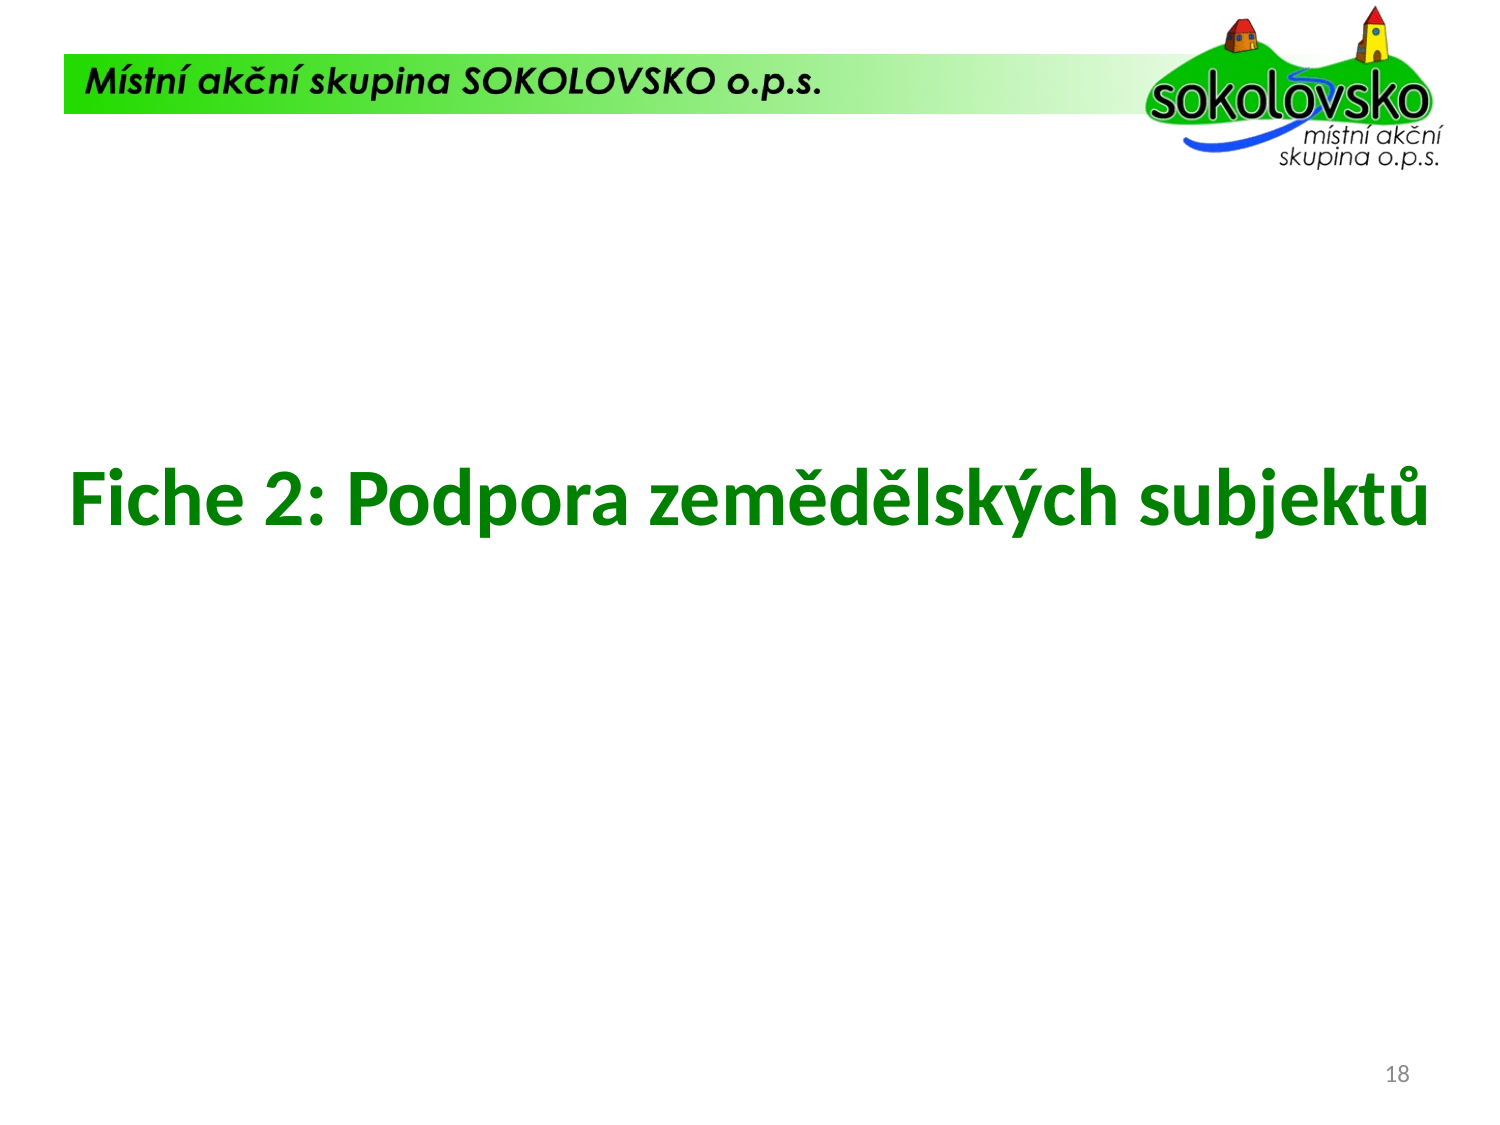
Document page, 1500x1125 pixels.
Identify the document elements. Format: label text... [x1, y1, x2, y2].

picture [64, 0, 1458, 193]
title Fiche 2: Podpora zemědělských subjektů [47, 423, 1452, 563]
slide_number 18 [1074, 1042, 1425, 1103]
